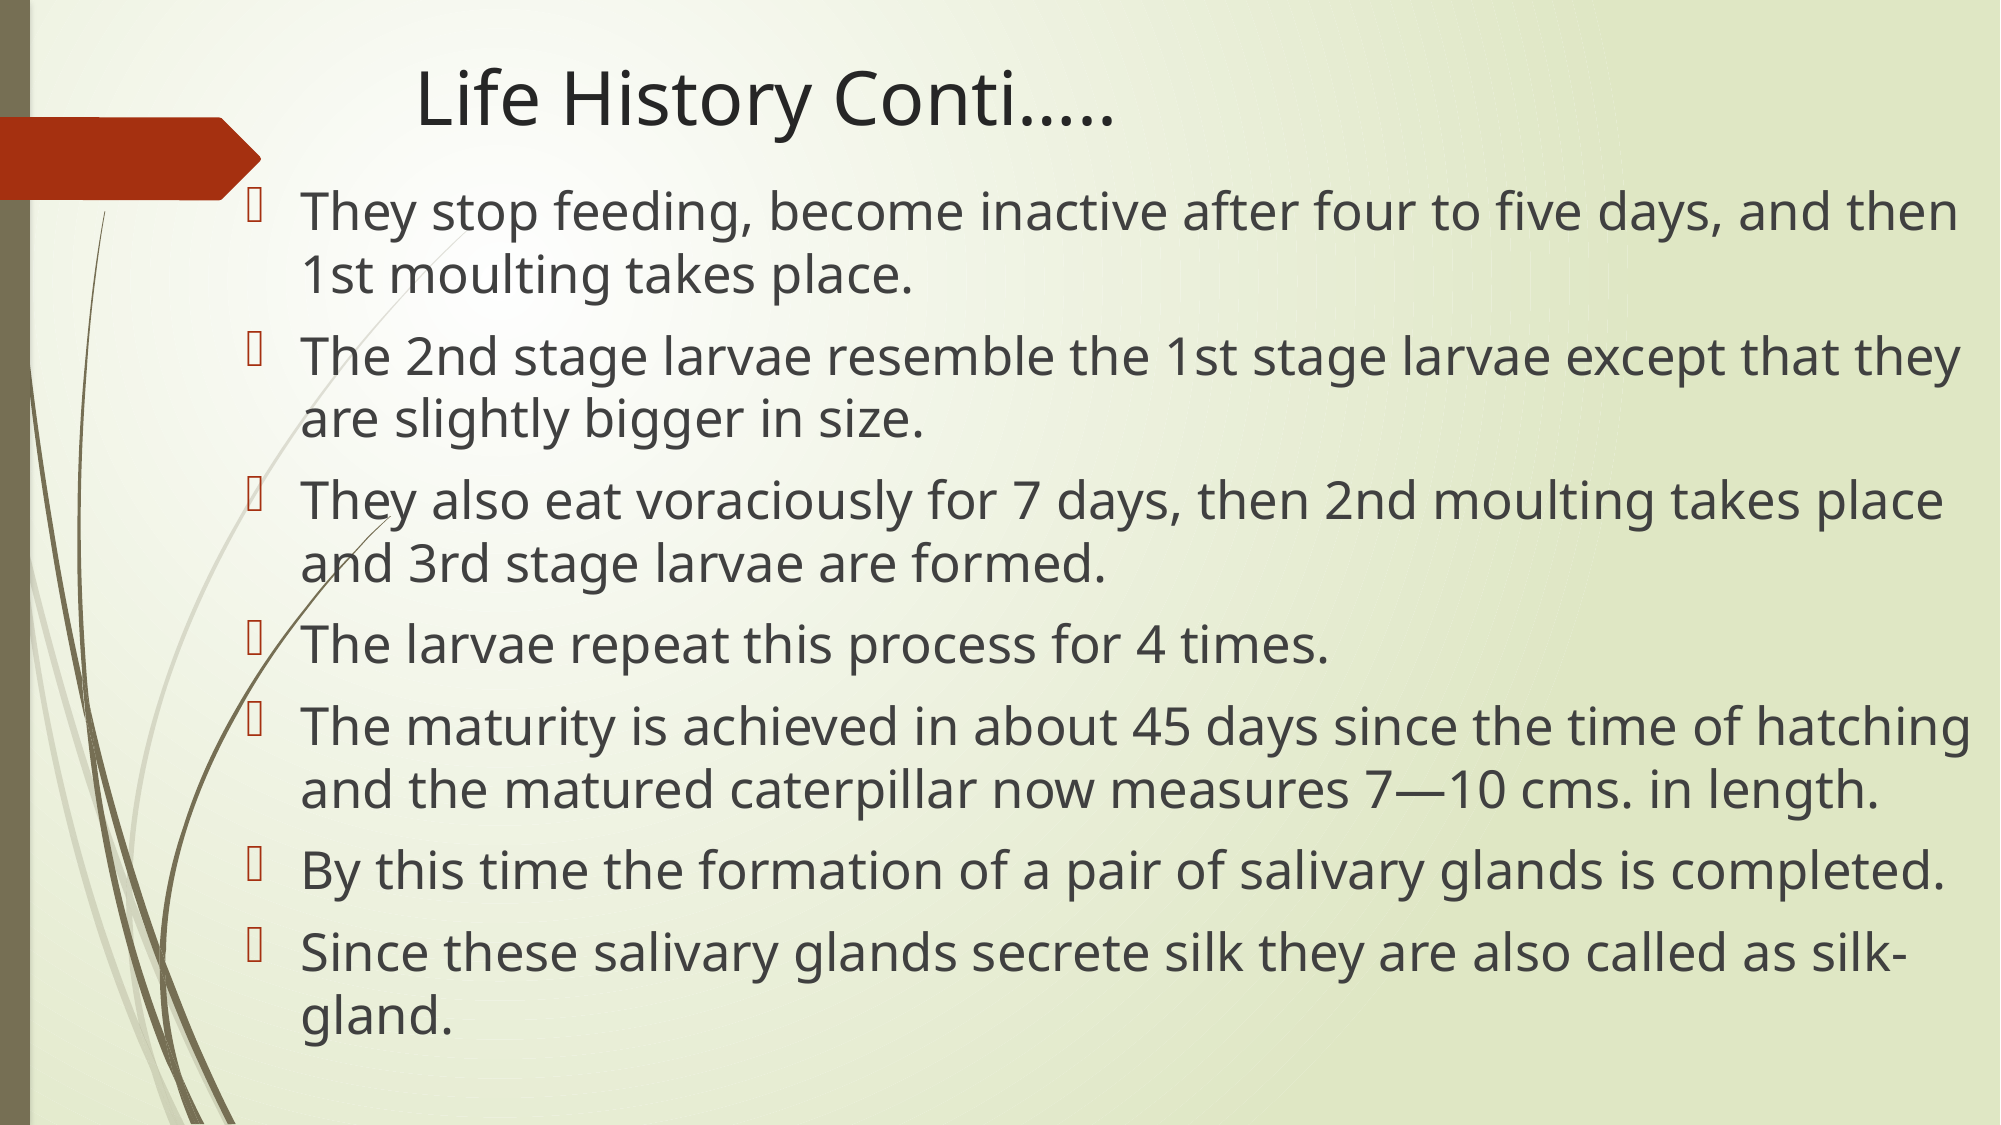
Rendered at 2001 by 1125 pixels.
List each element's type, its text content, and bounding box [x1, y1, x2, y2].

list They stop feeding, become inactive after four to five days, and then 1st moulting takes place. The 2nd stage larvae resemble the 1st stage larvae except that they are slightly bigger in size. They also eat voraciously for 7 days, then 2nd moulting takes place and 3rd stage larvae are formed. The larvae repeat this process for 4 times. The maturity is achieved in about 45 days since the time of hatching and the matured caterpillar now measures 7—10 cms. in length. By this time the formation of a pair of salivary glands is completed. Since these salivary glands secrete silk they are also called as silk-gland. [230, 170, 2000, 1125]
title Life History Conti….. [399, 42, 1862, 170]
